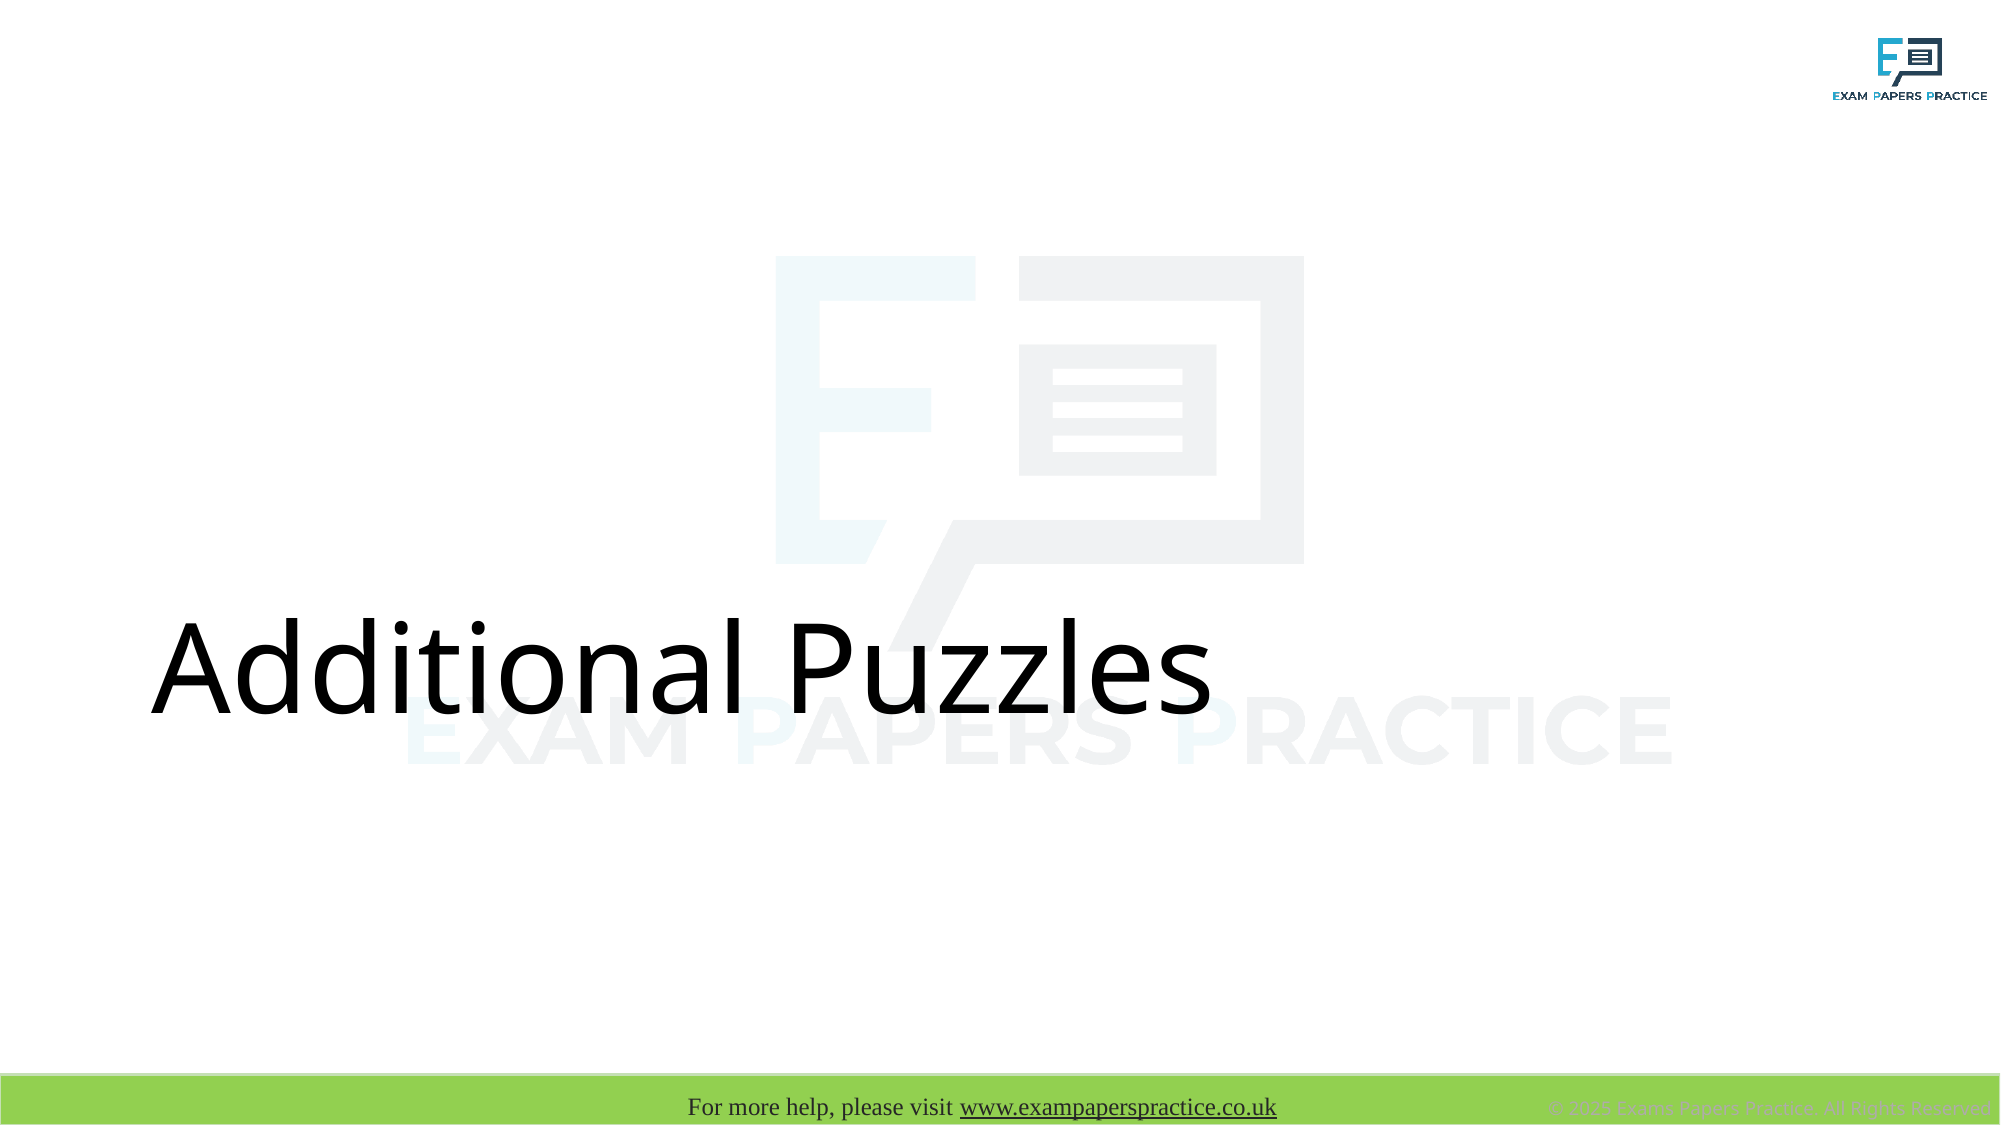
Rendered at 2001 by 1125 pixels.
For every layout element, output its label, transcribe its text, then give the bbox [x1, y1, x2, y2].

title Additional Puzzles [136, 280, 1862, 749]
